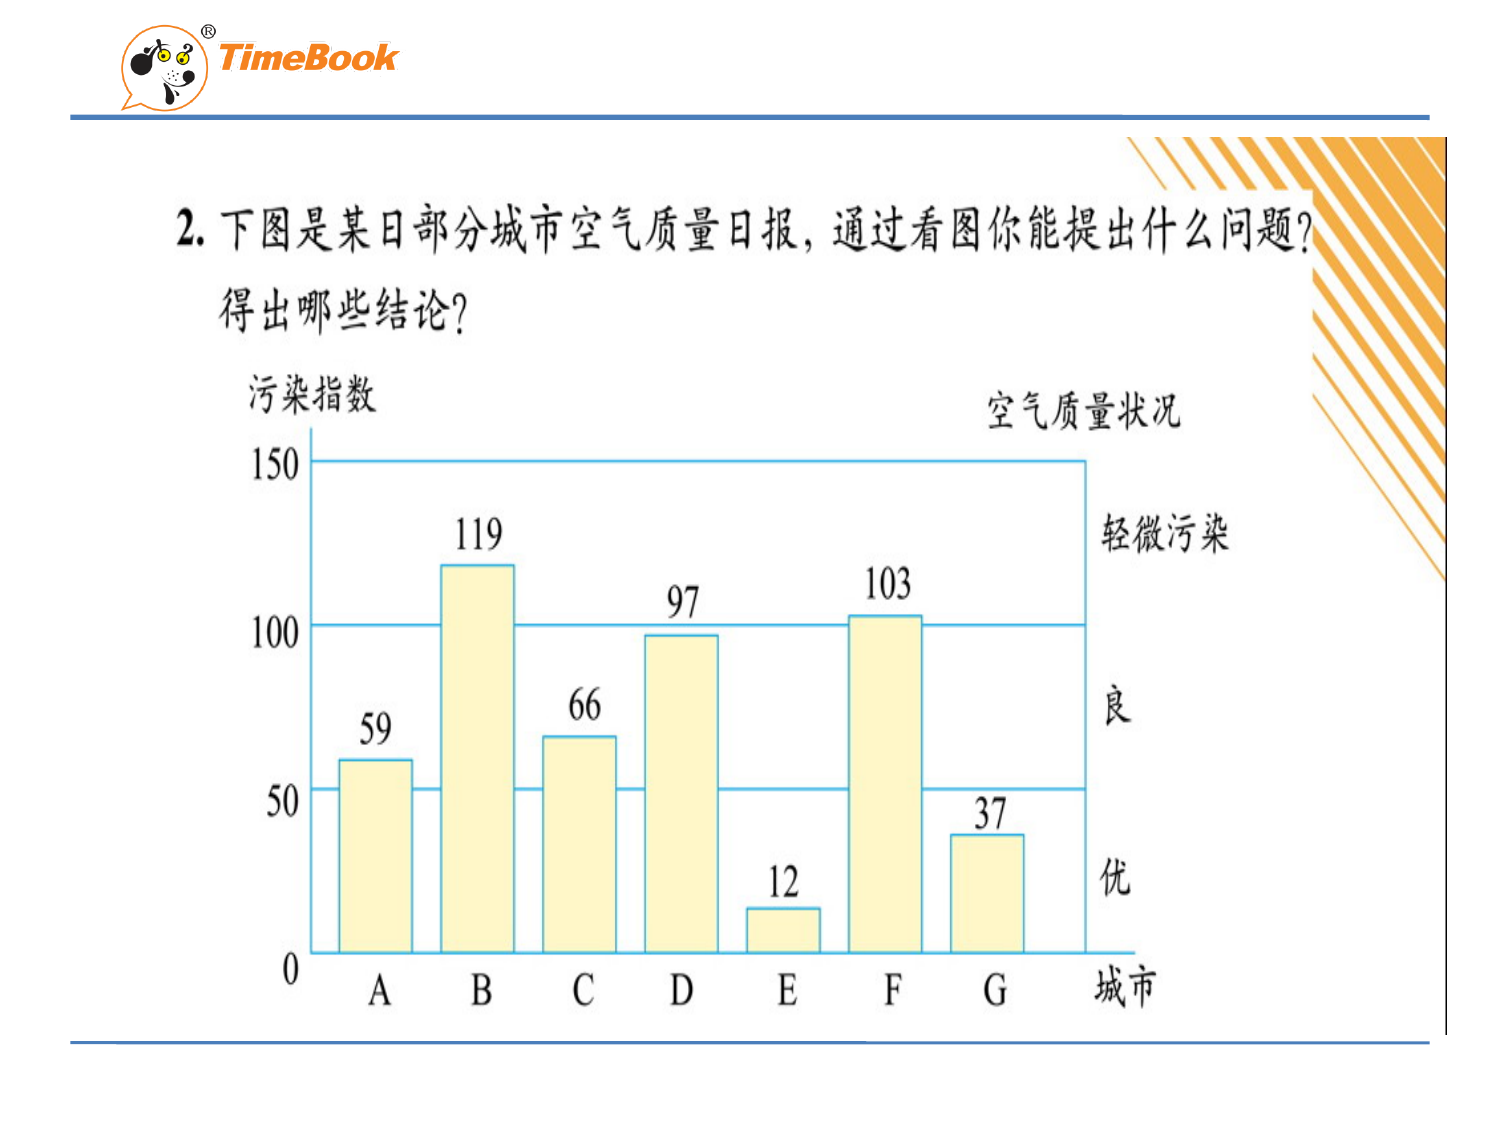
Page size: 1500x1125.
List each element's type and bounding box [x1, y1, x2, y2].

picture [118, 22, 408, 113]
picture [100, 136, 1448, 1036]
